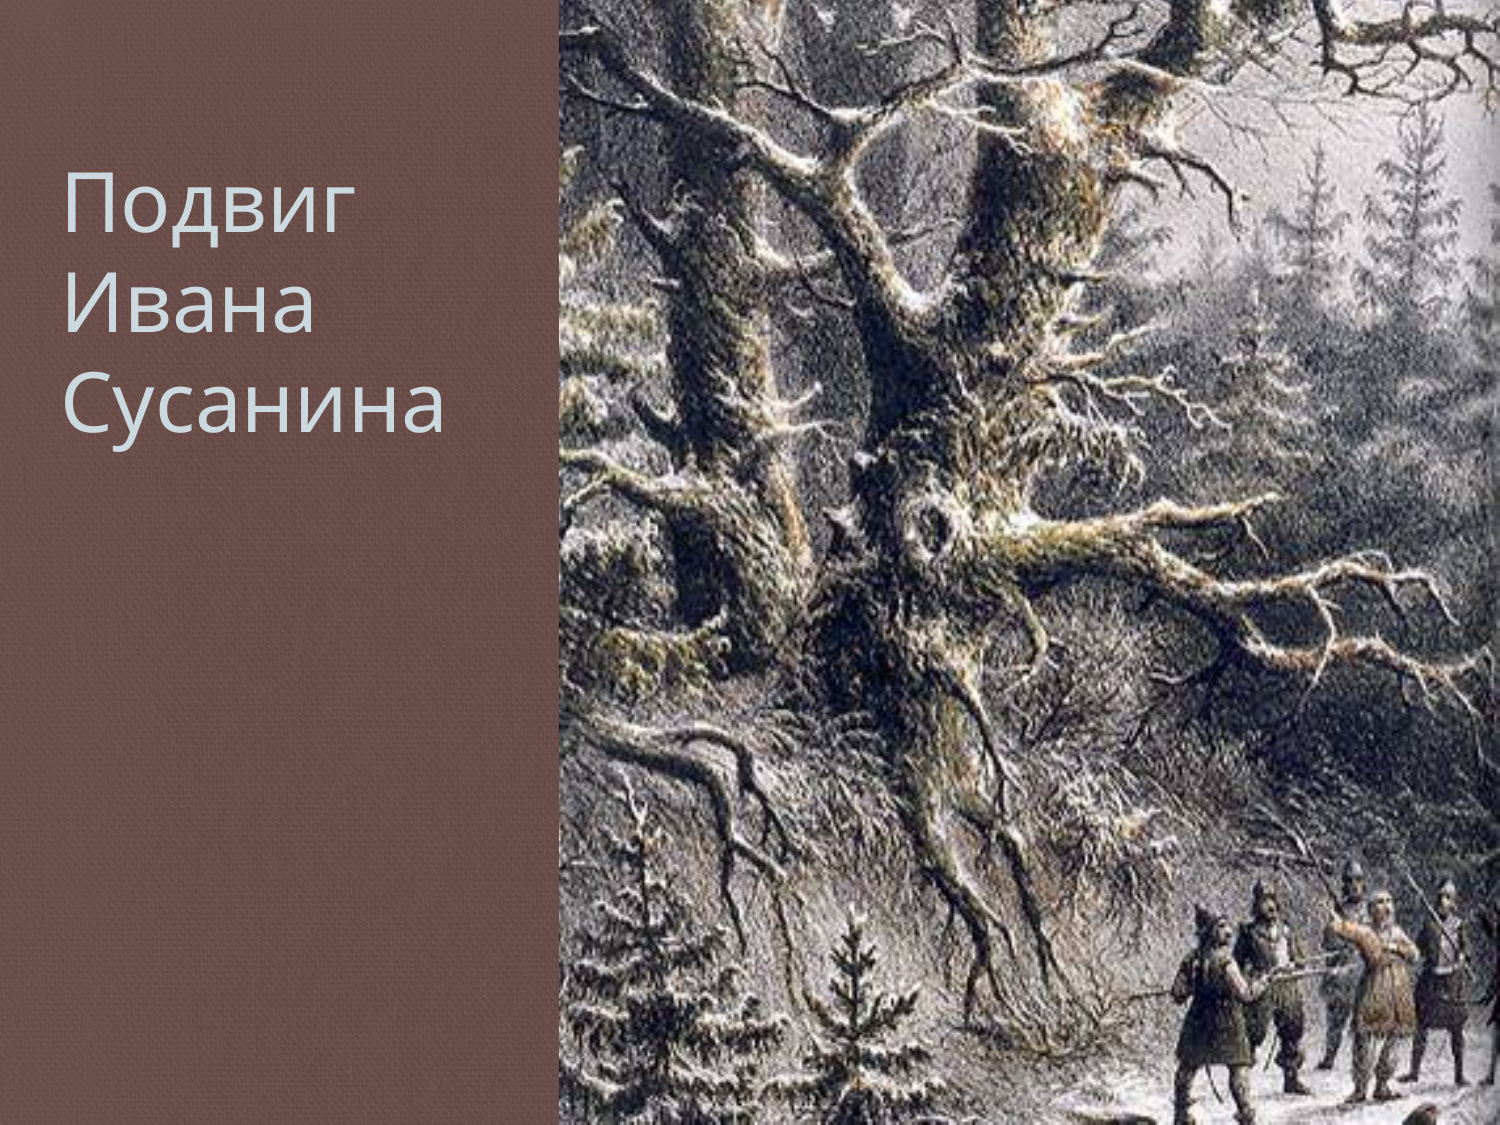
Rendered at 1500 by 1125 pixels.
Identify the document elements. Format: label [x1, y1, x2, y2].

picture [559, 0, 1500, 1125]
list [45, 125, 510, 551]
